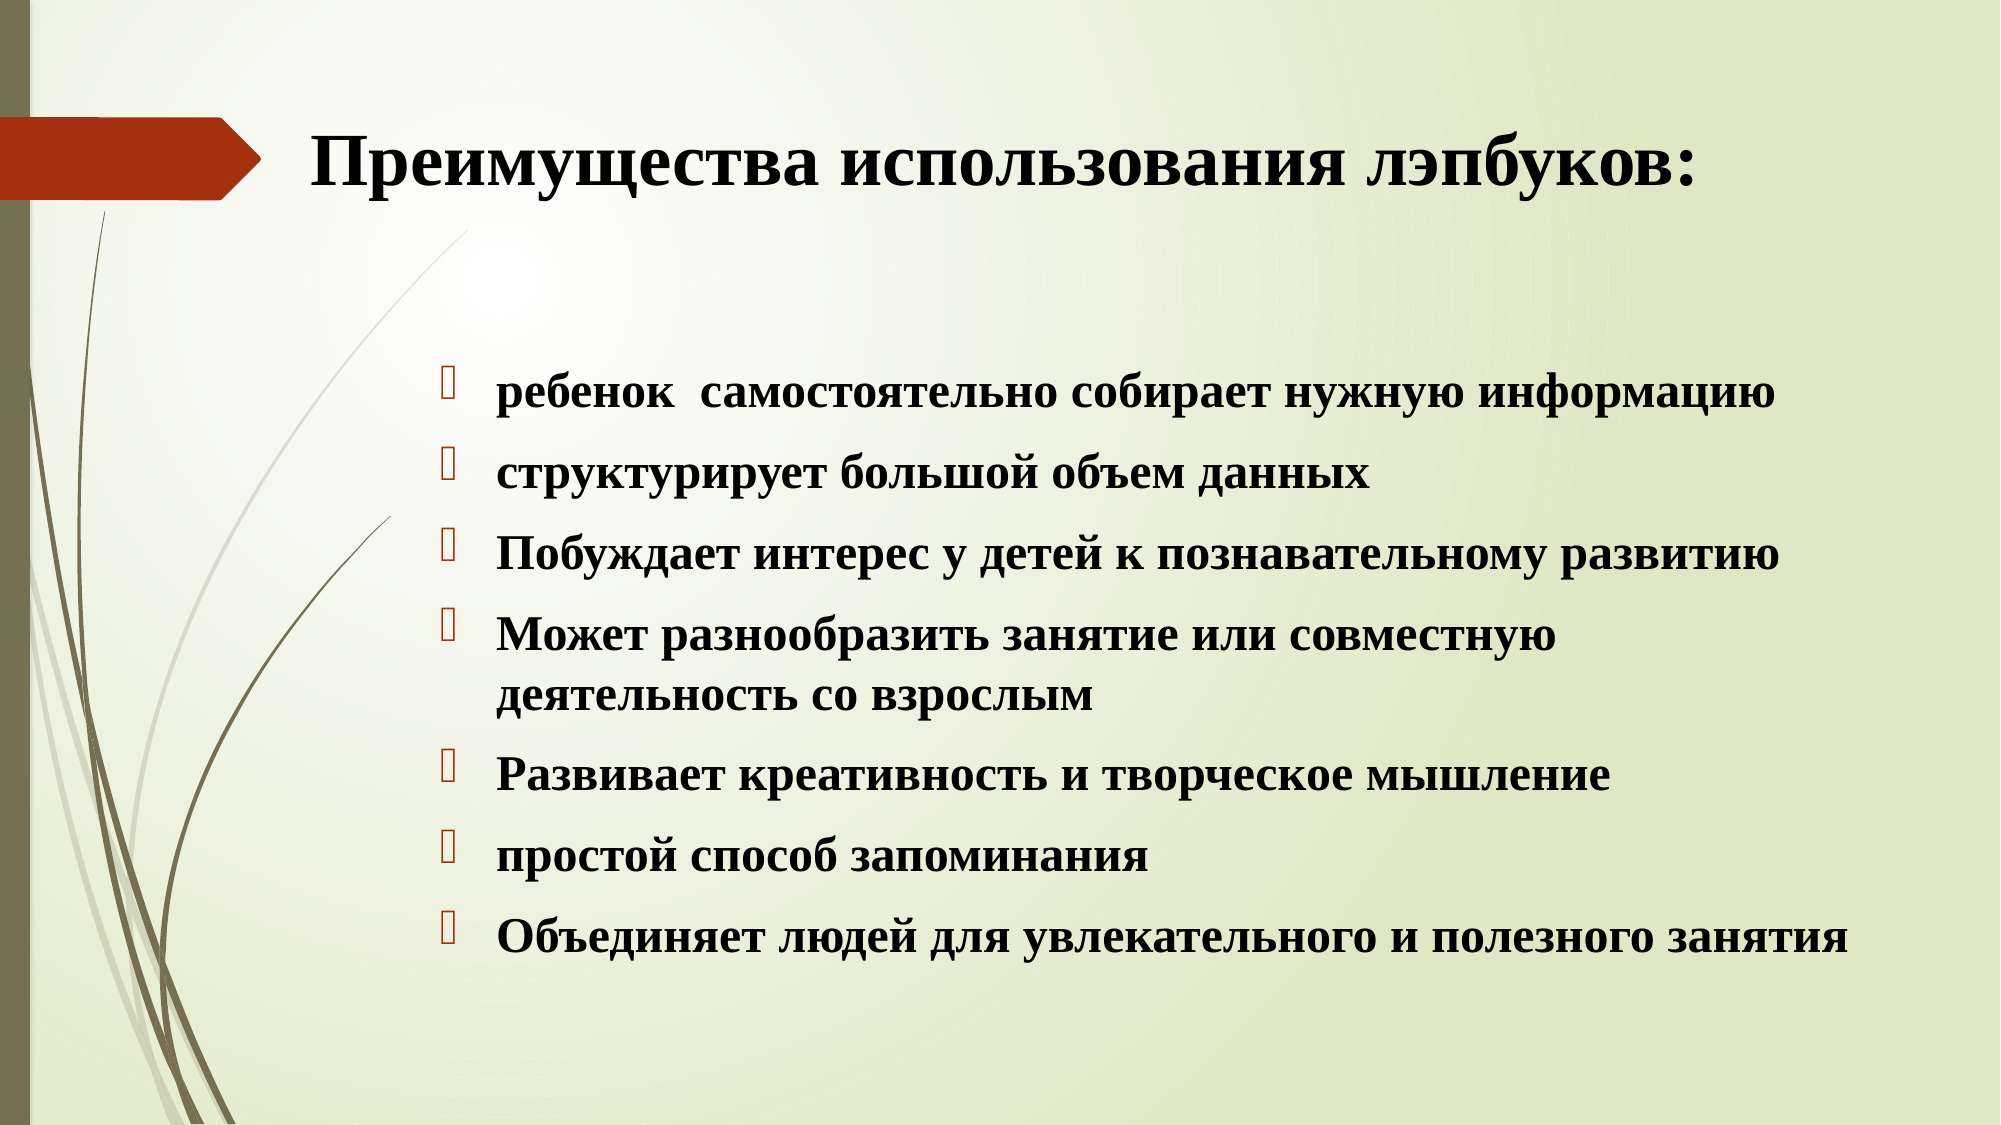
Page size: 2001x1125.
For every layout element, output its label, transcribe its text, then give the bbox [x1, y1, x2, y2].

list ребенок самостоятельно собирает нужную информацию структурирует большой объем данных Побуждает интерес у детей к познавательному развитию Может разнообразить занятие или совместную деятельность со взрослым Развивает креативность и творческое мышление простой способ запоминания Объединяет людей для увлекательного и полезного занятия [424, 350, 1888, 970]
title Преимущества использования лэпбуков: [295, 102, 1888, 313]
